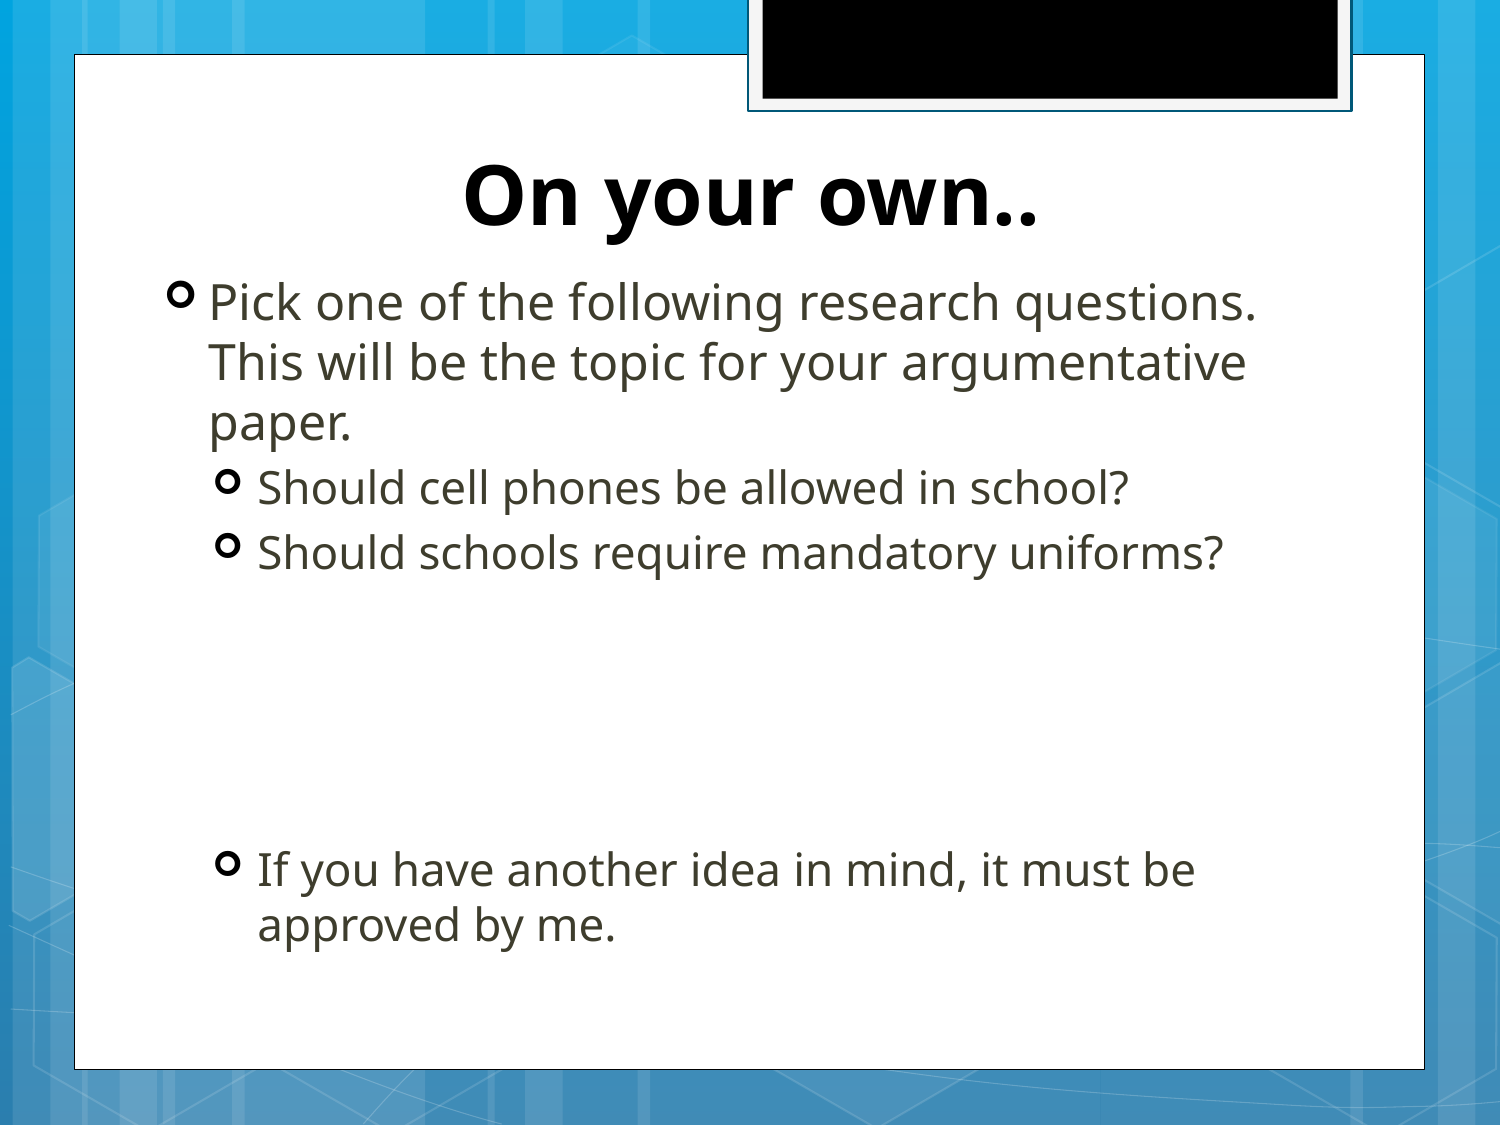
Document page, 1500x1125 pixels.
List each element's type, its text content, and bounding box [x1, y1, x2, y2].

title On your own.. [174, 62, 1328, 250]
list Pick one of the following research questions. This will be the topic for your argumentative paper. Should cell phones be allowed in school? Should schools require mandatory uniforms? If you have another idea in mind, it must be approved by me. [137, 262, 1363, 1013]
